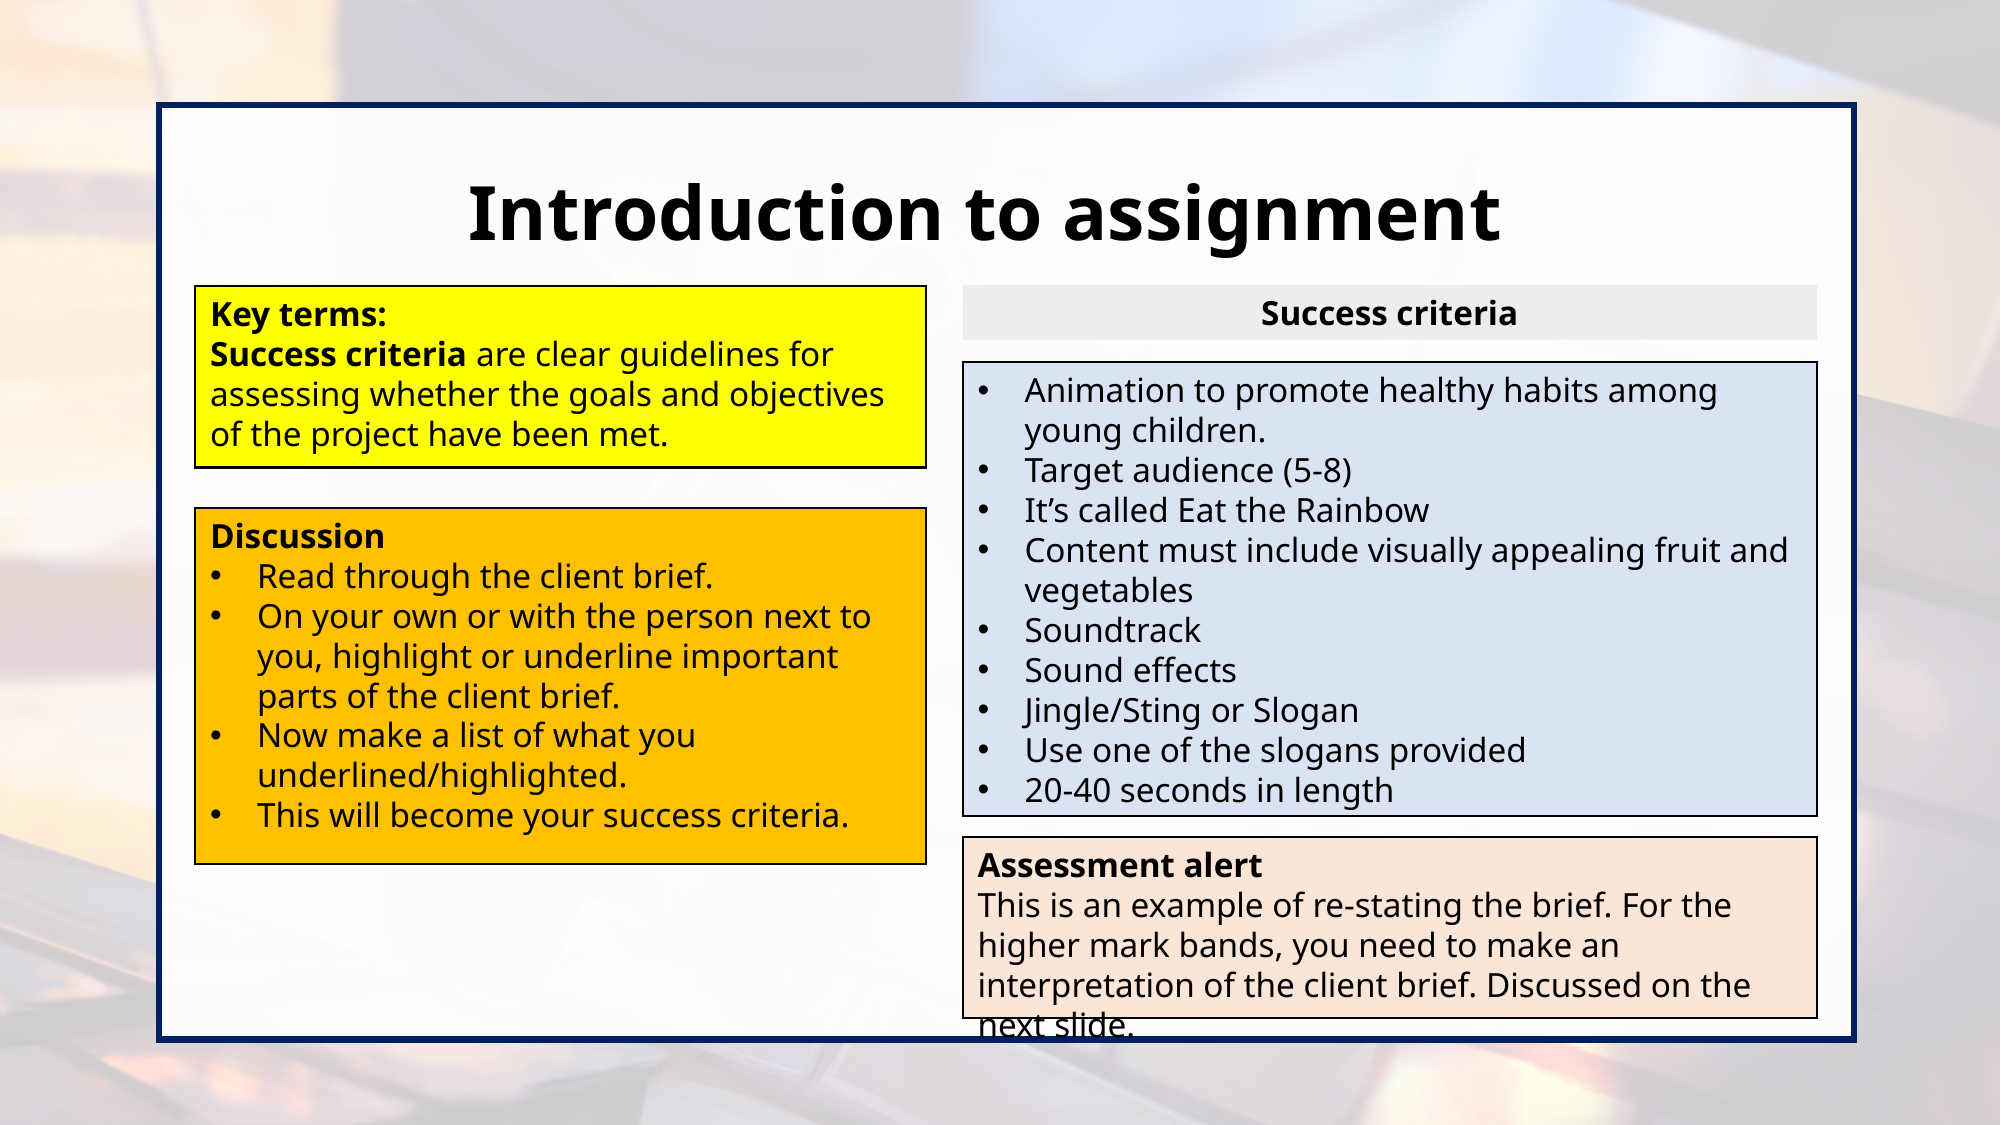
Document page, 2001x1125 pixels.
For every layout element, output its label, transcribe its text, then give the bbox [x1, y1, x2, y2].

text_box Introduction to assignment [195, 158, 1776, 264]
text_box Success criteria [962, 284, 1817, 340]
text_box Assessment alert This is an example of re-stating the brief. For the higher mark bands, you need to make an interpretation of the client brief. Discussed on the next slide. [962, 836, 1818, 1019]
text_box [158, 104, 1855, 1041]
text_box Discussion Read through the client brief. On your own or with the person next to you, highlight or underline important parts of the client brief. Now make a list of what you underlined/highlighted. This will become your success criteria. [194, 507, 927, 865]
text_box Animation to promote healthy habits among young children. Target audience (5-8) It’s called Eat the Rainbow Content must include visually appealing fruit and vegetables Soundtrack Sound effects Jingle/Sting or Slogan Use one of the slogans provided 20-40 seconds in length [962, 361, 1818, 817]
text_box Key terms: Success criteria are clear guidelines for assessing whether the goals and objectives of the project have been met. [194, 285, 927, 469]
